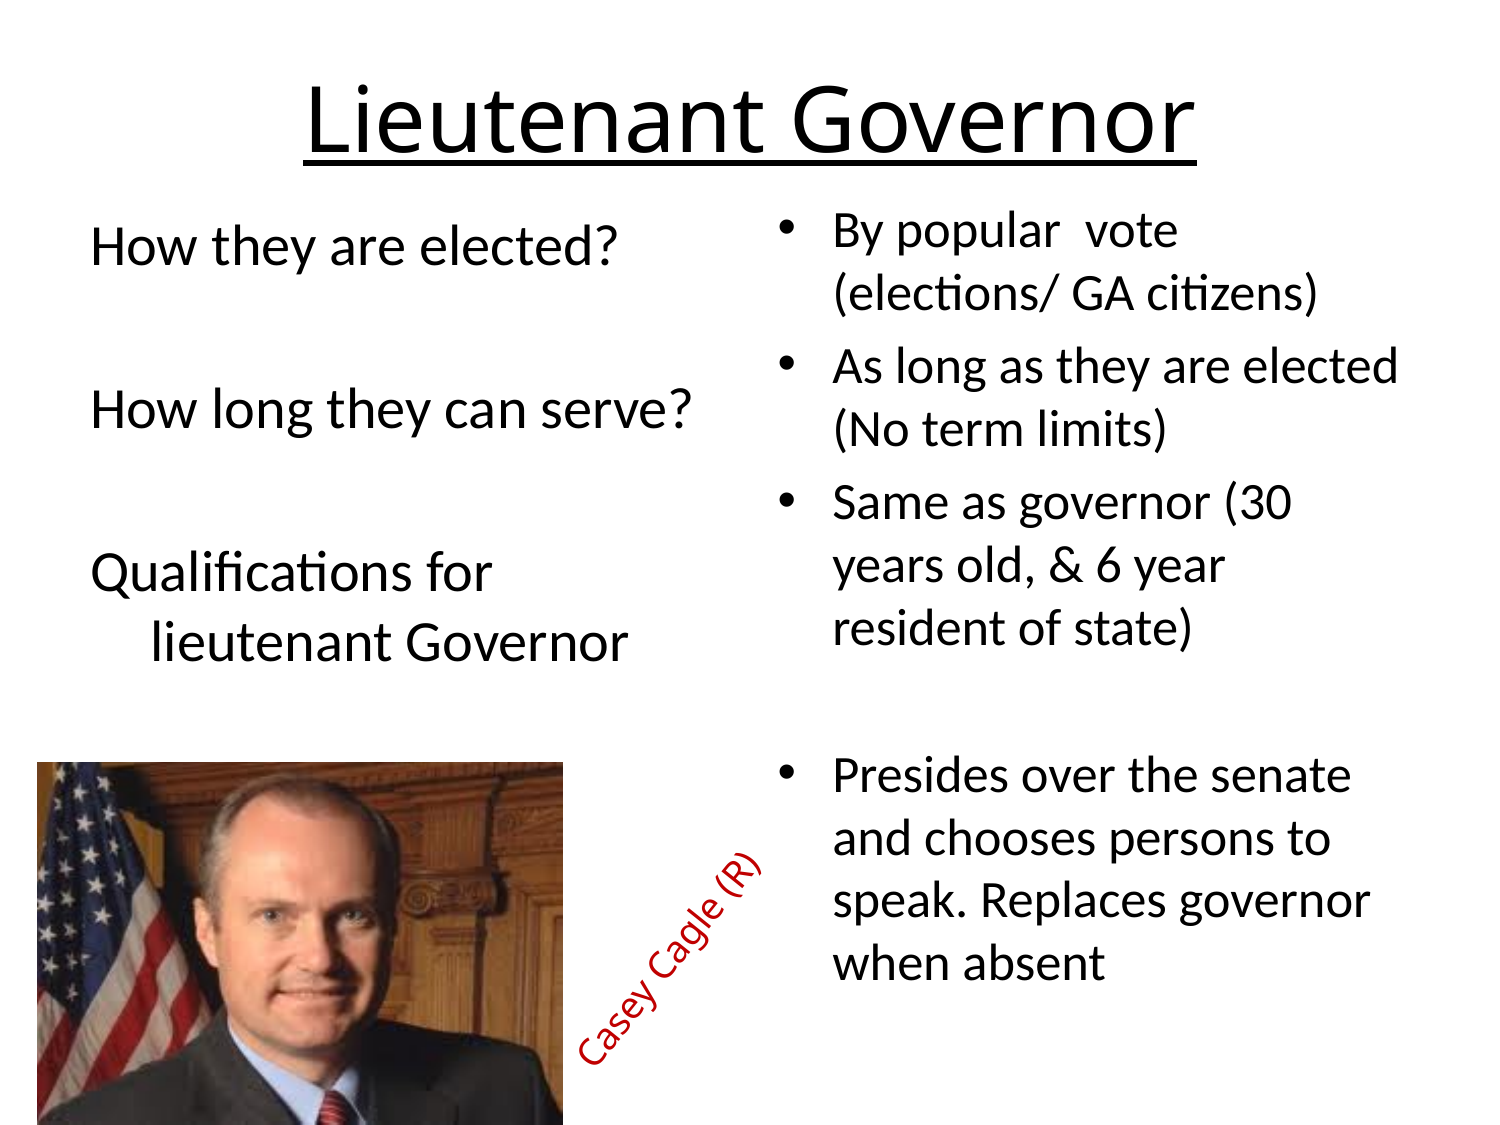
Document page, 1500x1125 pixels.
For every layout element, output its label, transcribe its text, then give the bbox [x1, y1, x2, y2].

picture [37, 762, 563, 1125]
list How they are elected? How long they can serve? Qualifications for lieutenant Governor Role of lieutenant Governor [75, 200, 738, 1005]
text_box Casey Cagle (R) [566, 729, 859, 1093]
list By popular vote (elections/ GA citizens) As long as they are elected (No term limits) Same as governor (30 years old, & 6 year resident of state) Presides over the senate and chooses persons to speak. Replaces governor when absent [762, 187, 1425, 1005]
title Lieutenant Governor [75, 45, 1425, 188]
